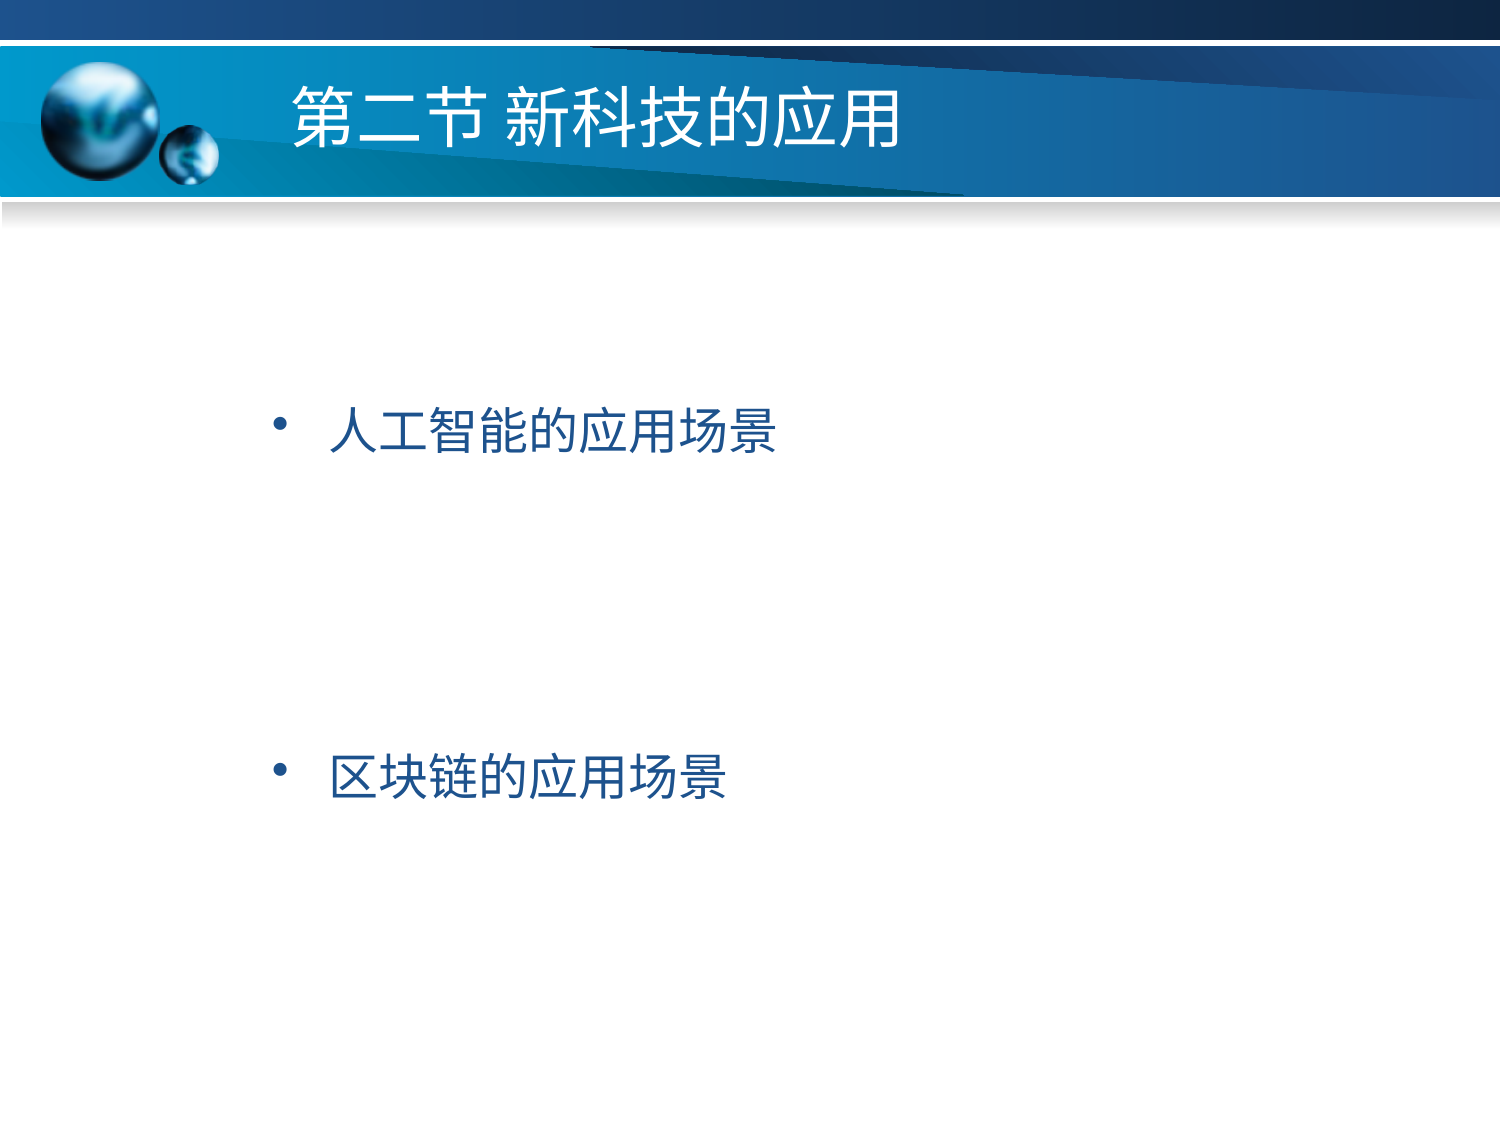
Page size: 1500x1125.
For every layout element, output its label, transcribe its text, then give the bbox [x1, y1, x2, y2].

text_box 人工智能的应用场景 [257, 392, 1243, 467]
text_box 区块链的应用场景 [257, 737, 1243, 813]
picture [160, 126, 218, 184]
title 第二节 新科技的应用 [274, 44, 1363, 188]
picture [42, 63, 159, 180]
